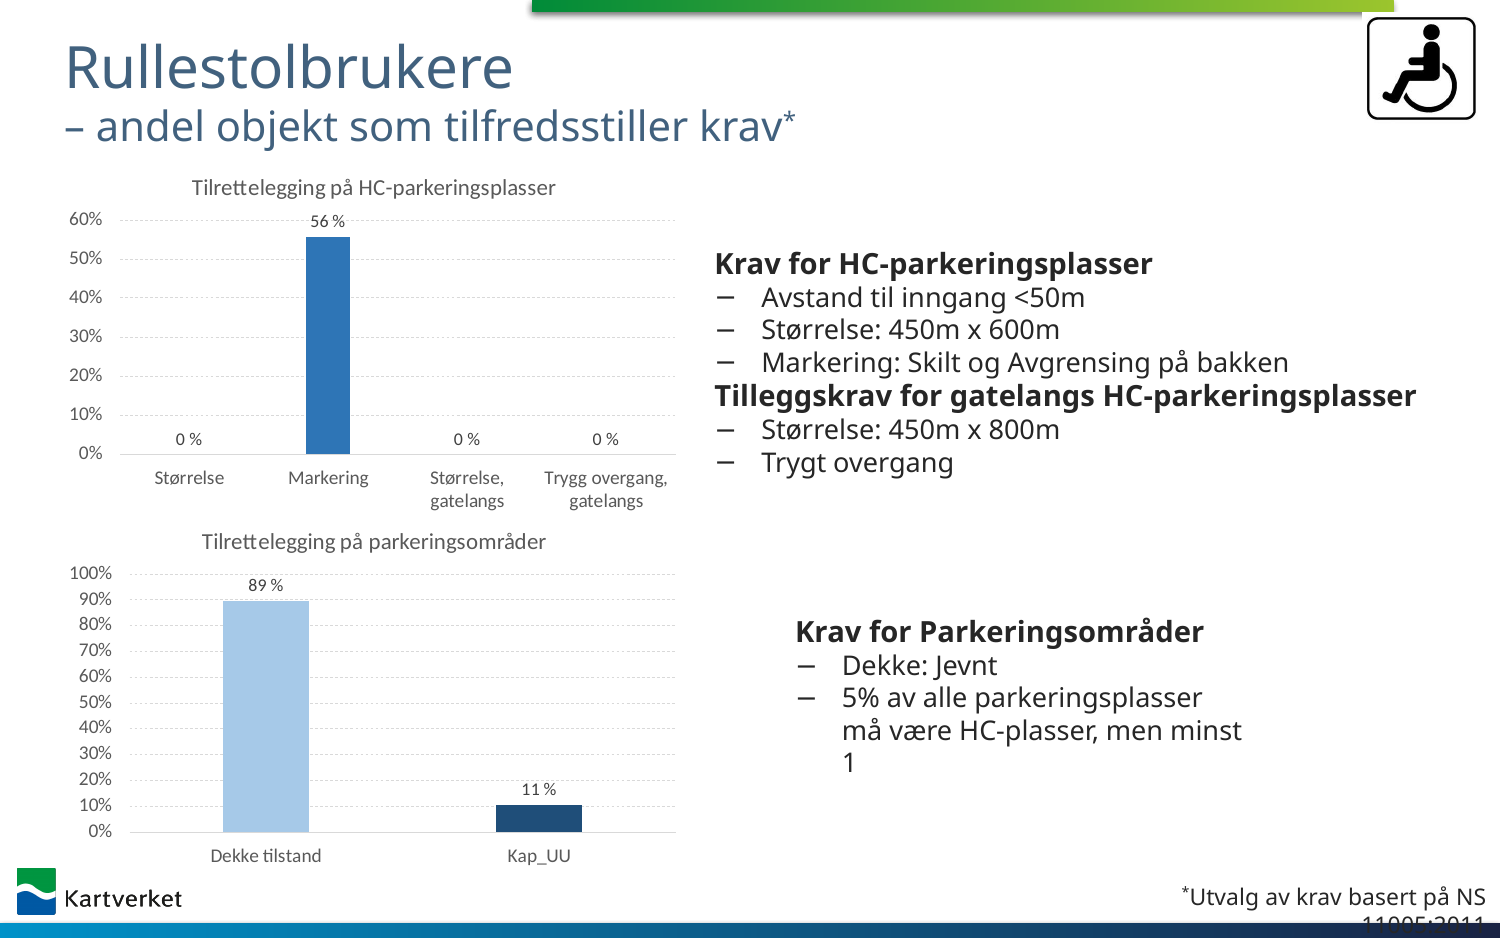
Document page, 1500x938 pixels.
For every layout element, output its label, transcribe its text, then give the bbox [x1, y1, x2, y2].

text_box *Utvalg av krav basert på NS 11005:2011 [1068, 873, 1500, 938]
picture [62, 520, 687, 874]
picture [1362, 12, 1481, 126]
text_box Rullestolbrukere – andel objekt som tilfredsstiller krav* [49, 25, 1431, 158]
picture [62, 166, 687, 519]
text_box Krav for HC-parkeringsplasser Avstand til inngang <50m Størrelse: 450m x 600m Markering: Skilt og Avgrensing på bakken Tilleggskrav for gatelangs HC-parkeringsplasser Størrelse: 450m x 800m Trygt overgang [699, 237, 1433, 485]
text_box Krav for Parkeringsområder Dekke: Jevnt 5% av alle parkeringsplasser må være HC-plasser, men minst 1 [780, 605, 1261, 786]
